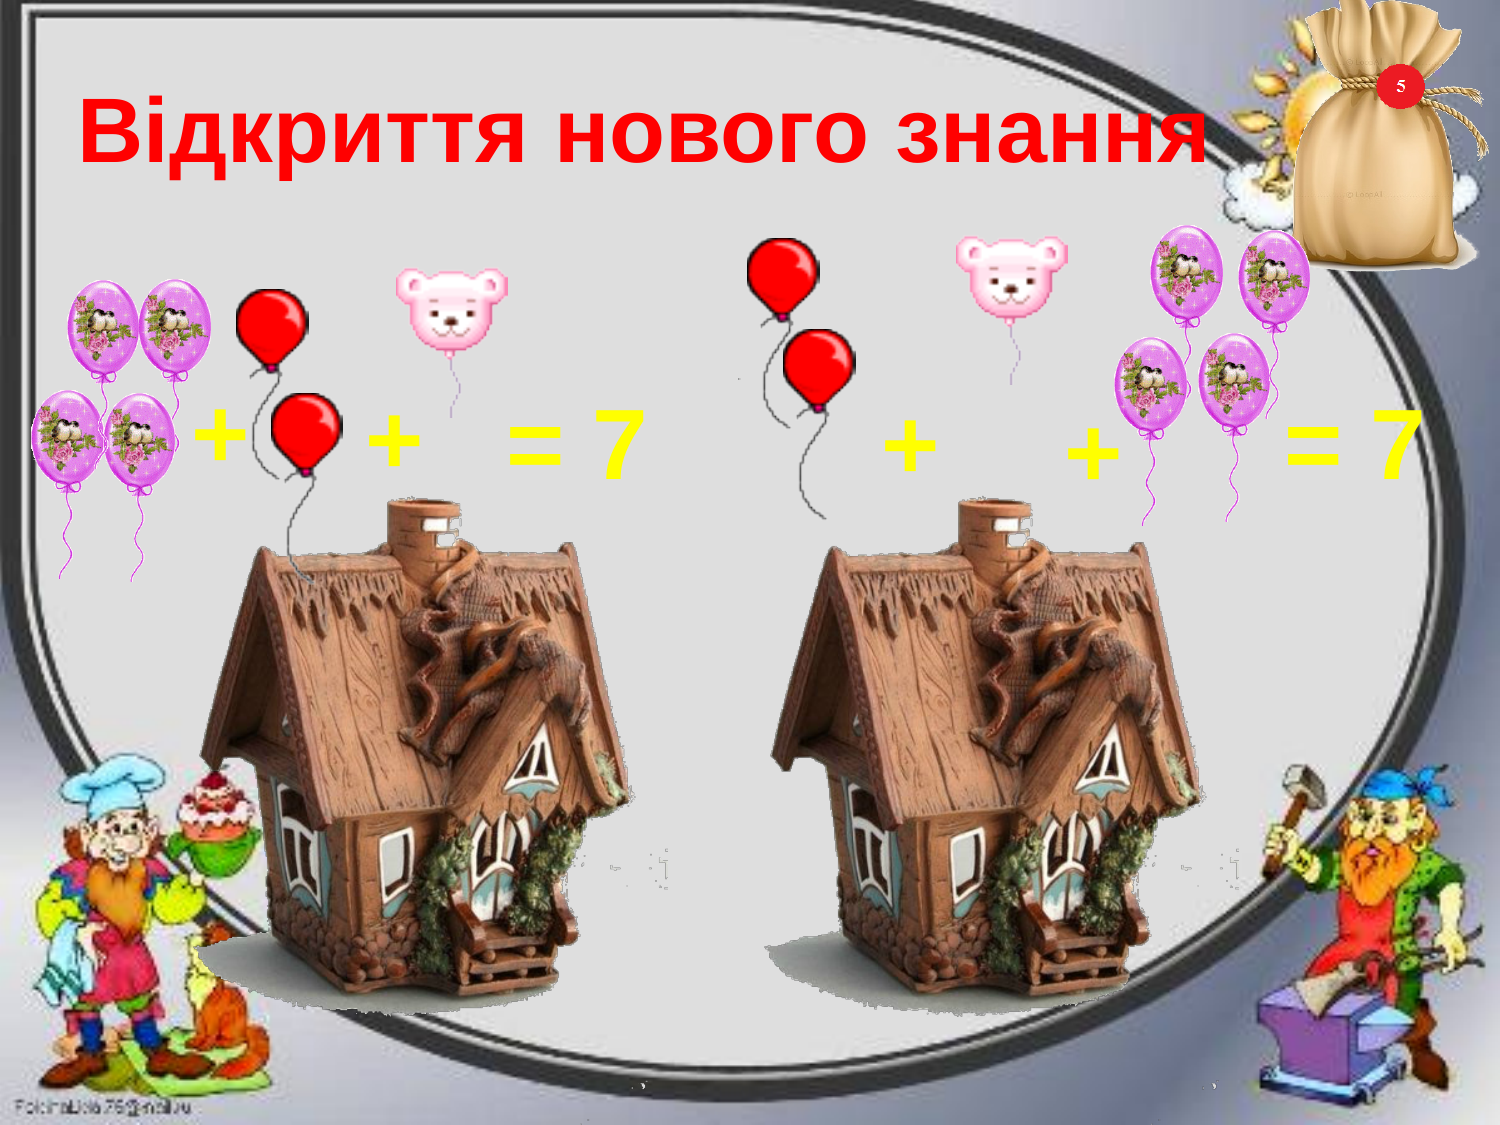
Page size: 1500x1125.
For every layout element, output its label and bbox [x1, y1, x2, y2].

list [956, 231, 1068, 374]
picture [0, 0, 1500, 1125]
